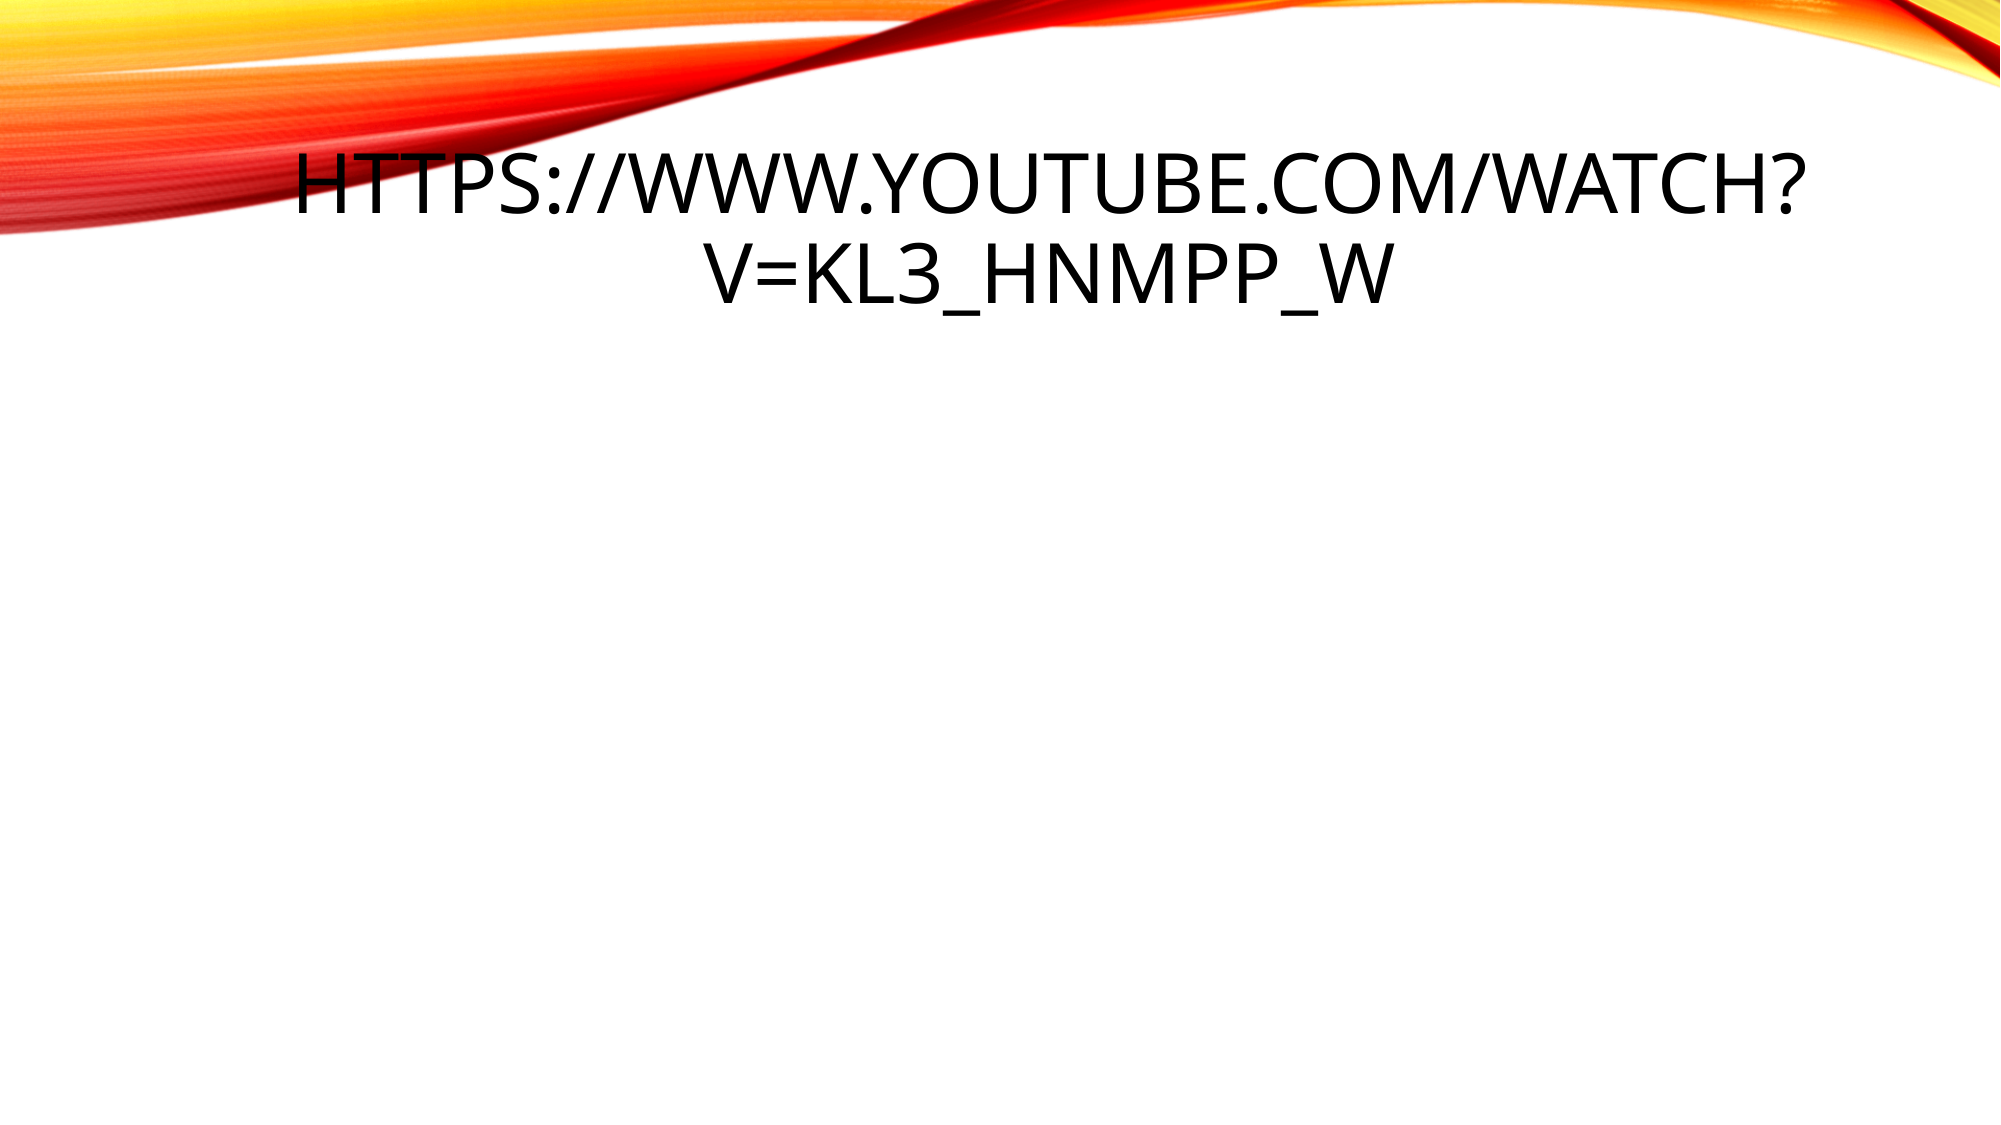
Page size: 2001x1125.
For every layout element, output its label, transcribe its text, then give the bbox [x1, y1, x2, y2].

picture [0, 0, 2000, 237]
title https://www.youtube.com/watch?v=Kl3_HnmPP_w [212, 125, 1888, 338]
